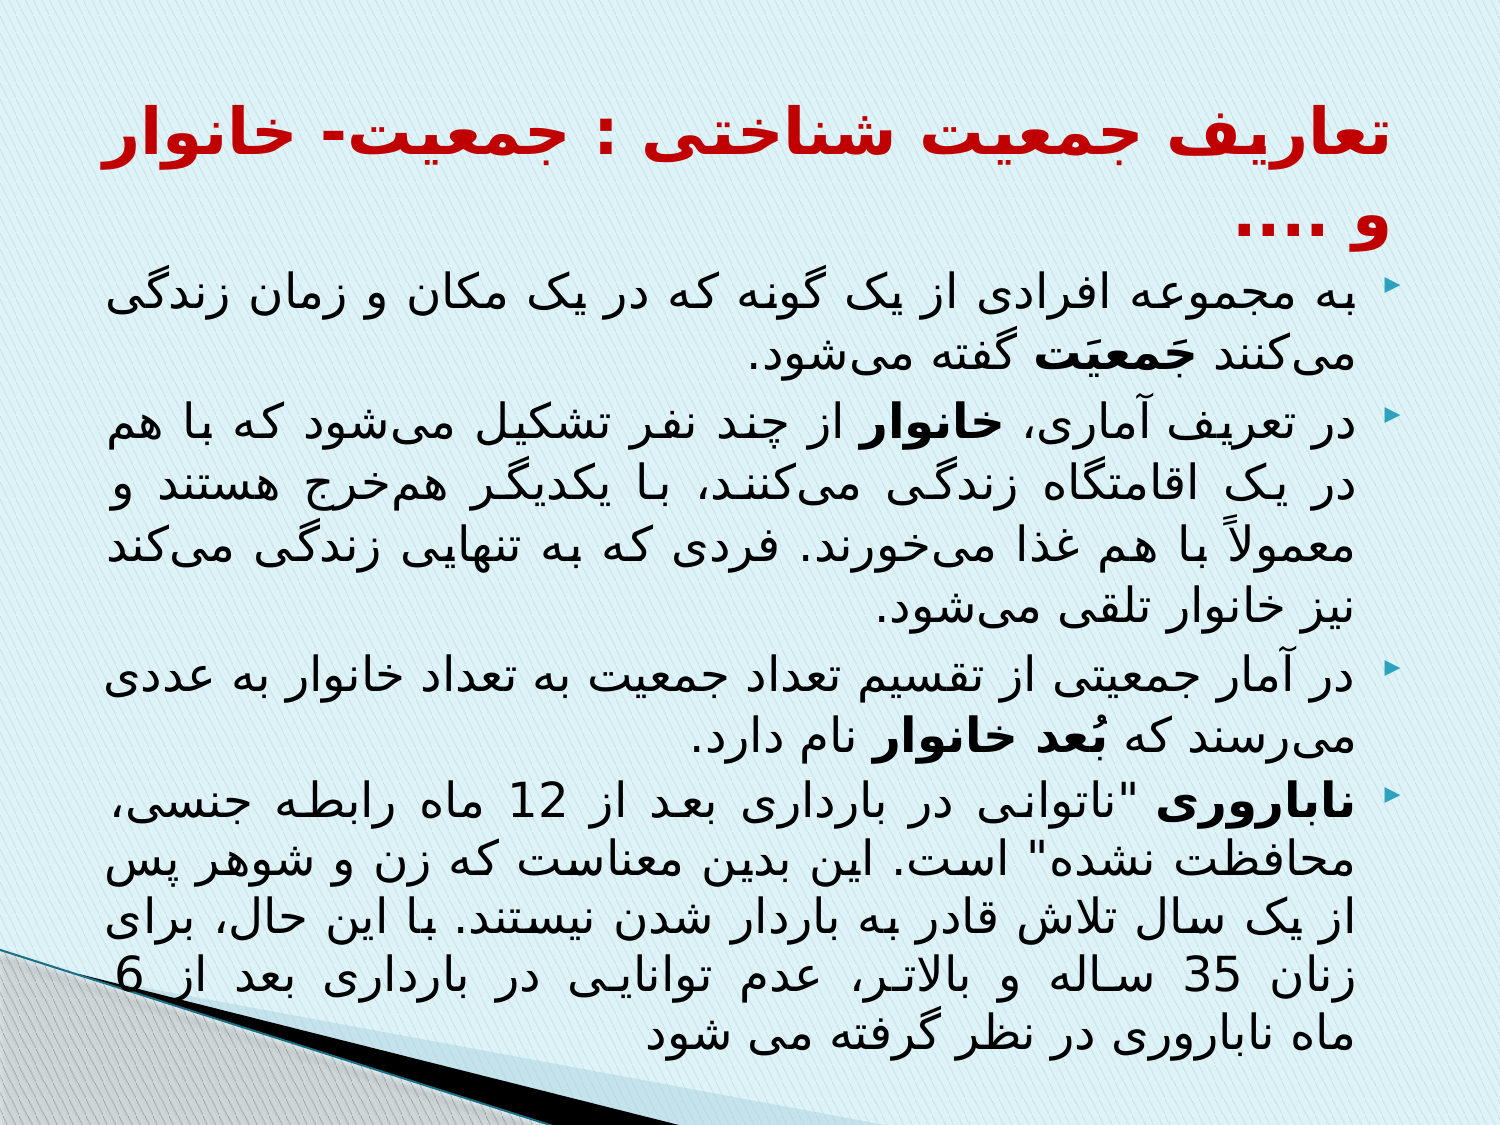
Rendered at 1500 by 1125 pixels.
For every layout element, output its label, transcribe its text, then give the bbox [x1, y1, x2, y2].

list تعاریف جمعیت شناختی : جمعیت- خانوار و .... به مجموعه افرادی از یک گونه که در یک مکان و زمان زندگی می‌کنند جَمعیَت گفته می‌شود. در تعریف آماری، خانوار از چند نفر تشکیل می‌شود که با هم در یک اقامتگاه زندگی می‌کنند، با یکدیگر هم‌خرج هستند و معمولاً با هم غذا می‌خورند. فردی که به تنهایی زندگی می‌کند نیز خانوار تلقی می‌شود. در آمار جمعیتی از تقسیم تعداد جمعیت به تعداد خانوار به عددی می‌رسند که بُعد خانوار نام دارد. ناباروری "ناتوانی در بارداری بعد از 12 ماه رابطه جنسی، محافظت نشده" است. این بدین معناست که زن و شوهر پس از یک سال تلاش قادر به باردار شدن نیستند. با این حال، برای زنان 35 ساله و بالاتر، عدم توانایی در بارداری بعد از 6 ماه ناباروری در نظر گرفته می شود [88, 78, 1424, 1071]
